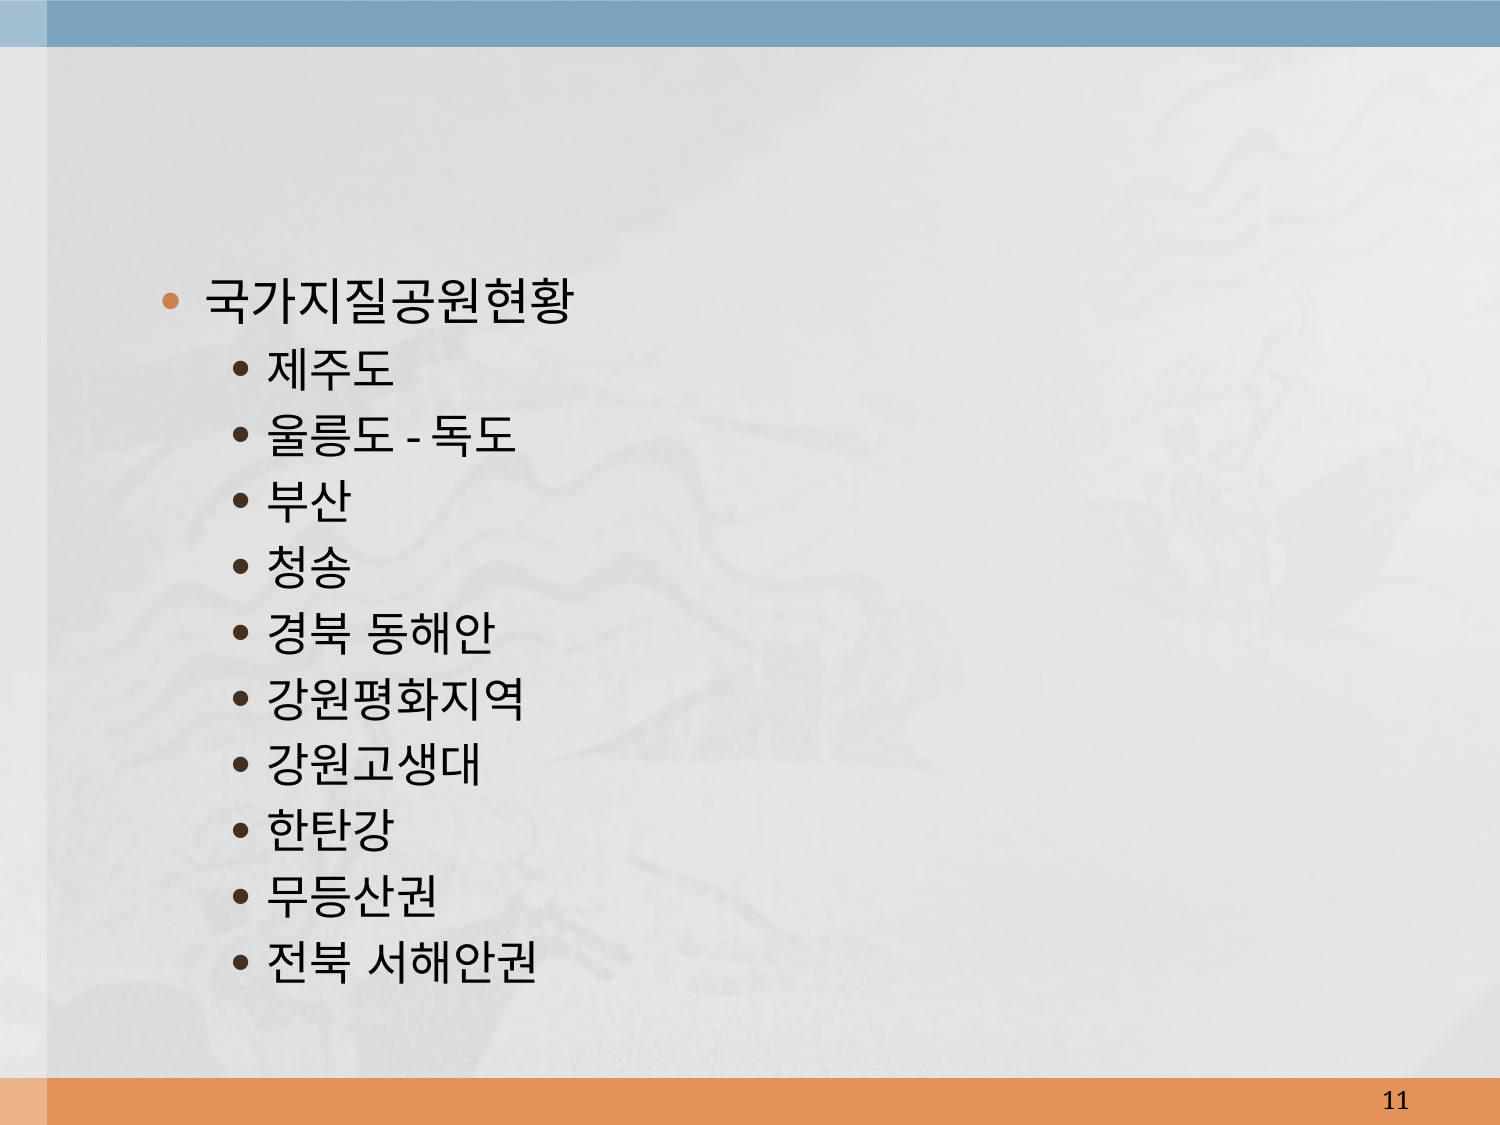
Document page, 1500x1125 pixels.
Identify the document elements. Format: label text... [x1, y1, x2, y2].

slide_number 11 [1074, 1078, 1425, 1125]
list 국가지질공원현황 제주도 울릉도-독도 부산 청송 경북 동해안 강원평화지역 강원고생대 한탄강 무등산권 전북 서해안권 [75, 262, 1425, 1005]
